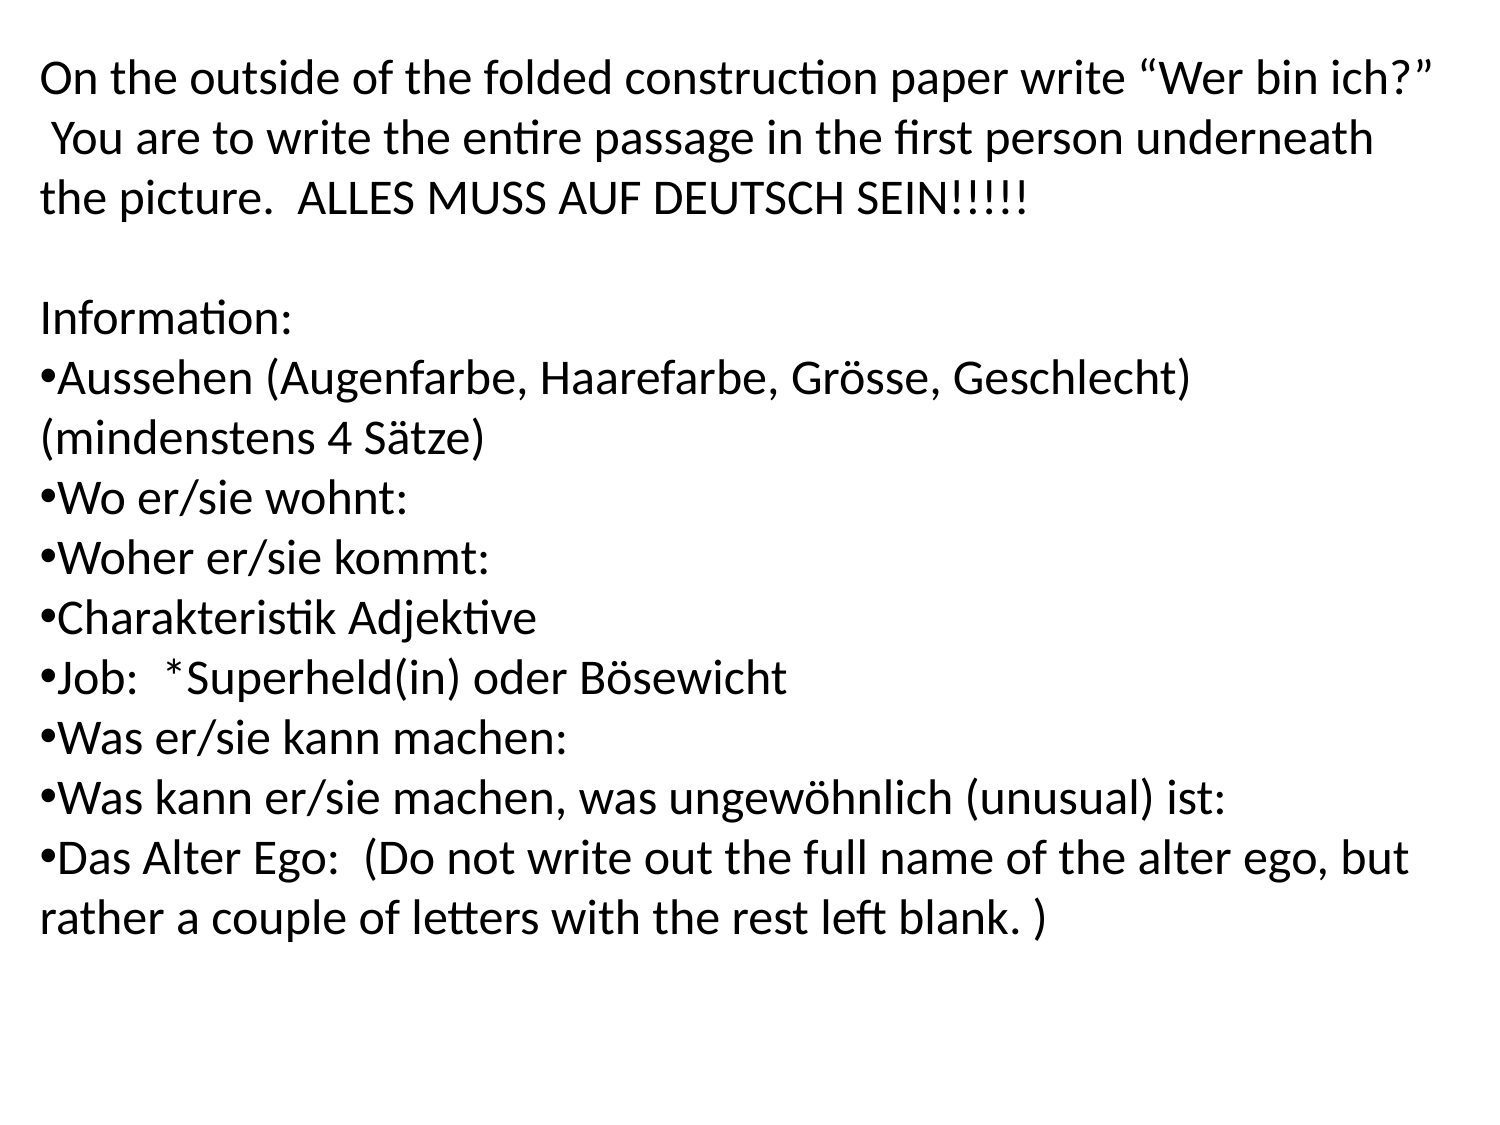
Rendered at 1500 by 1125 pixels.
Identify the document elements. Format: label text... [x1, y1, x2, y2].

text_box On the outside of the folded construction paper write “Wer bin ich?” You are to write the entire passage in the first person underneath the picture. ALLES MUSS AUF DEUTSCH SEIN!!!!! Information: Aussehen (Augenfarbe, Haarefarbe, Grösse, Geschlecht) (mindenstens 4 Sätze) Wo er/sie wohnt: Woher er/sie kommt: Charakteristik Adjektive Job: *Superheld(in) oder Bösewicht Was er/sie kann machen: Was kann er/sie machen, was ungewöhnlich (unusual) ist: Das Alter Ego: (Do not write out the full name of the alter ego, but rather a couple of letters with the rest left blank. ) [24, 37, 1450, 953]
